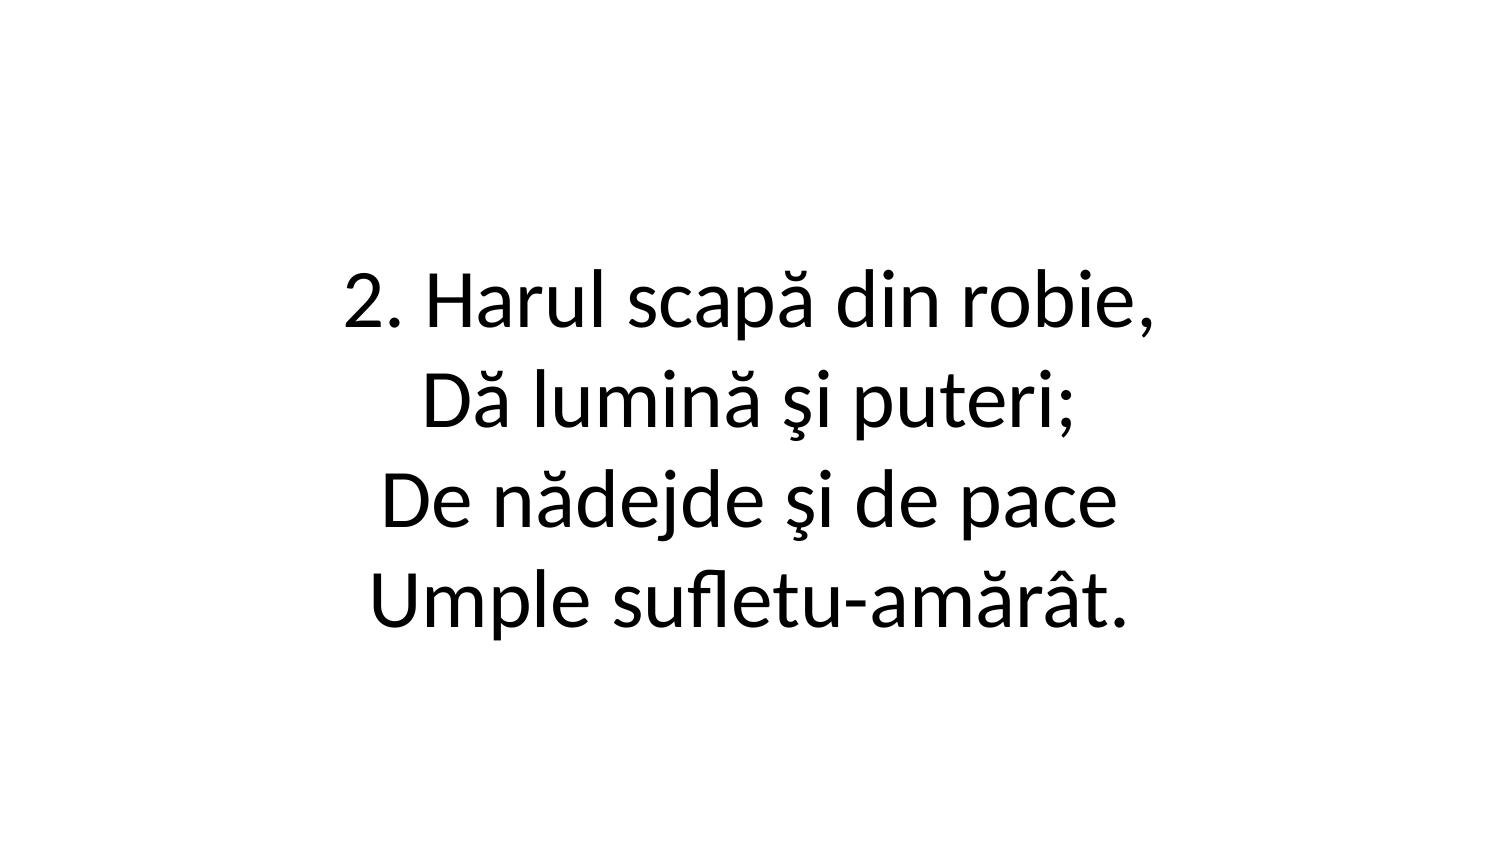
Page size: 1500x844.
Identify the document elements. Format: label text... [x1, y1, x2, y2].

text_box 2. Harul scapă din robie, Dă lumină şi puteri; De nădejde şi de pace Umple sufletu-amărât. [327, 192, 1173, 652]
